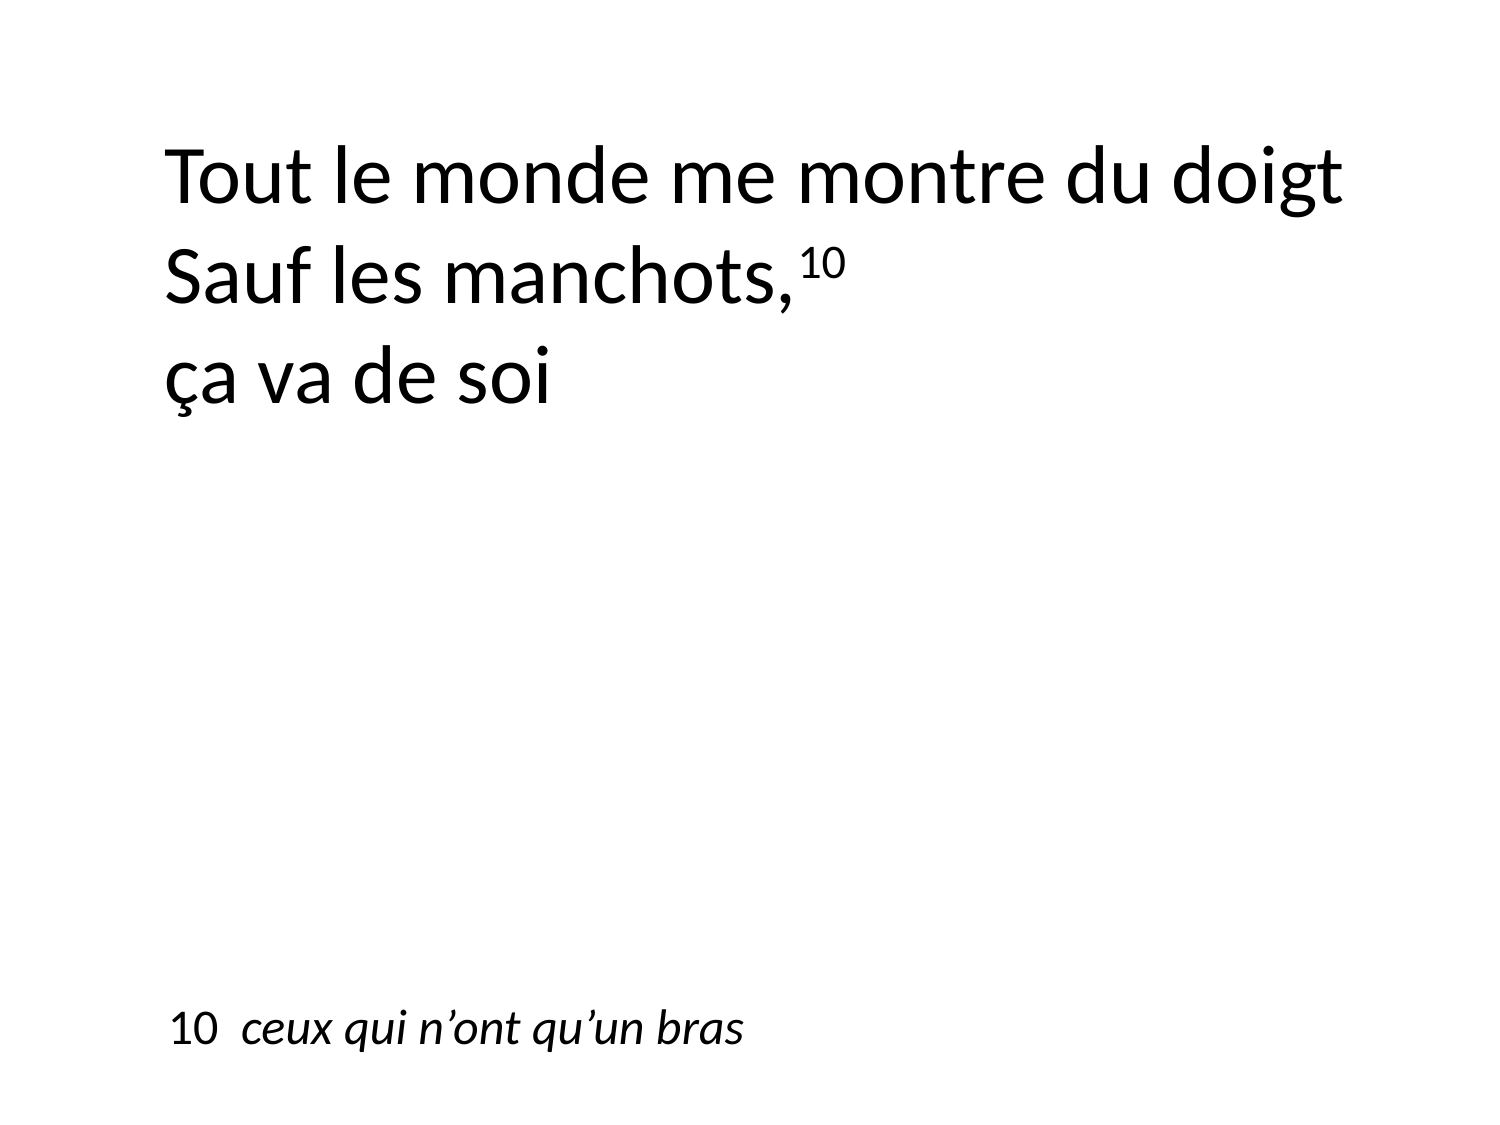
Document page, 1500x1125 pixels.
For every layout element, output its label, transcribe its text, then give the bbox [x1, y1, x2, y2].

text_box Tout le monde me montre du doigt Sauf les manchots,10 ça va de soi [150, 112, 1500, 428]
text_box 10 ceux qui n’ont qu’un bras [153, 986, 760, 1062]
